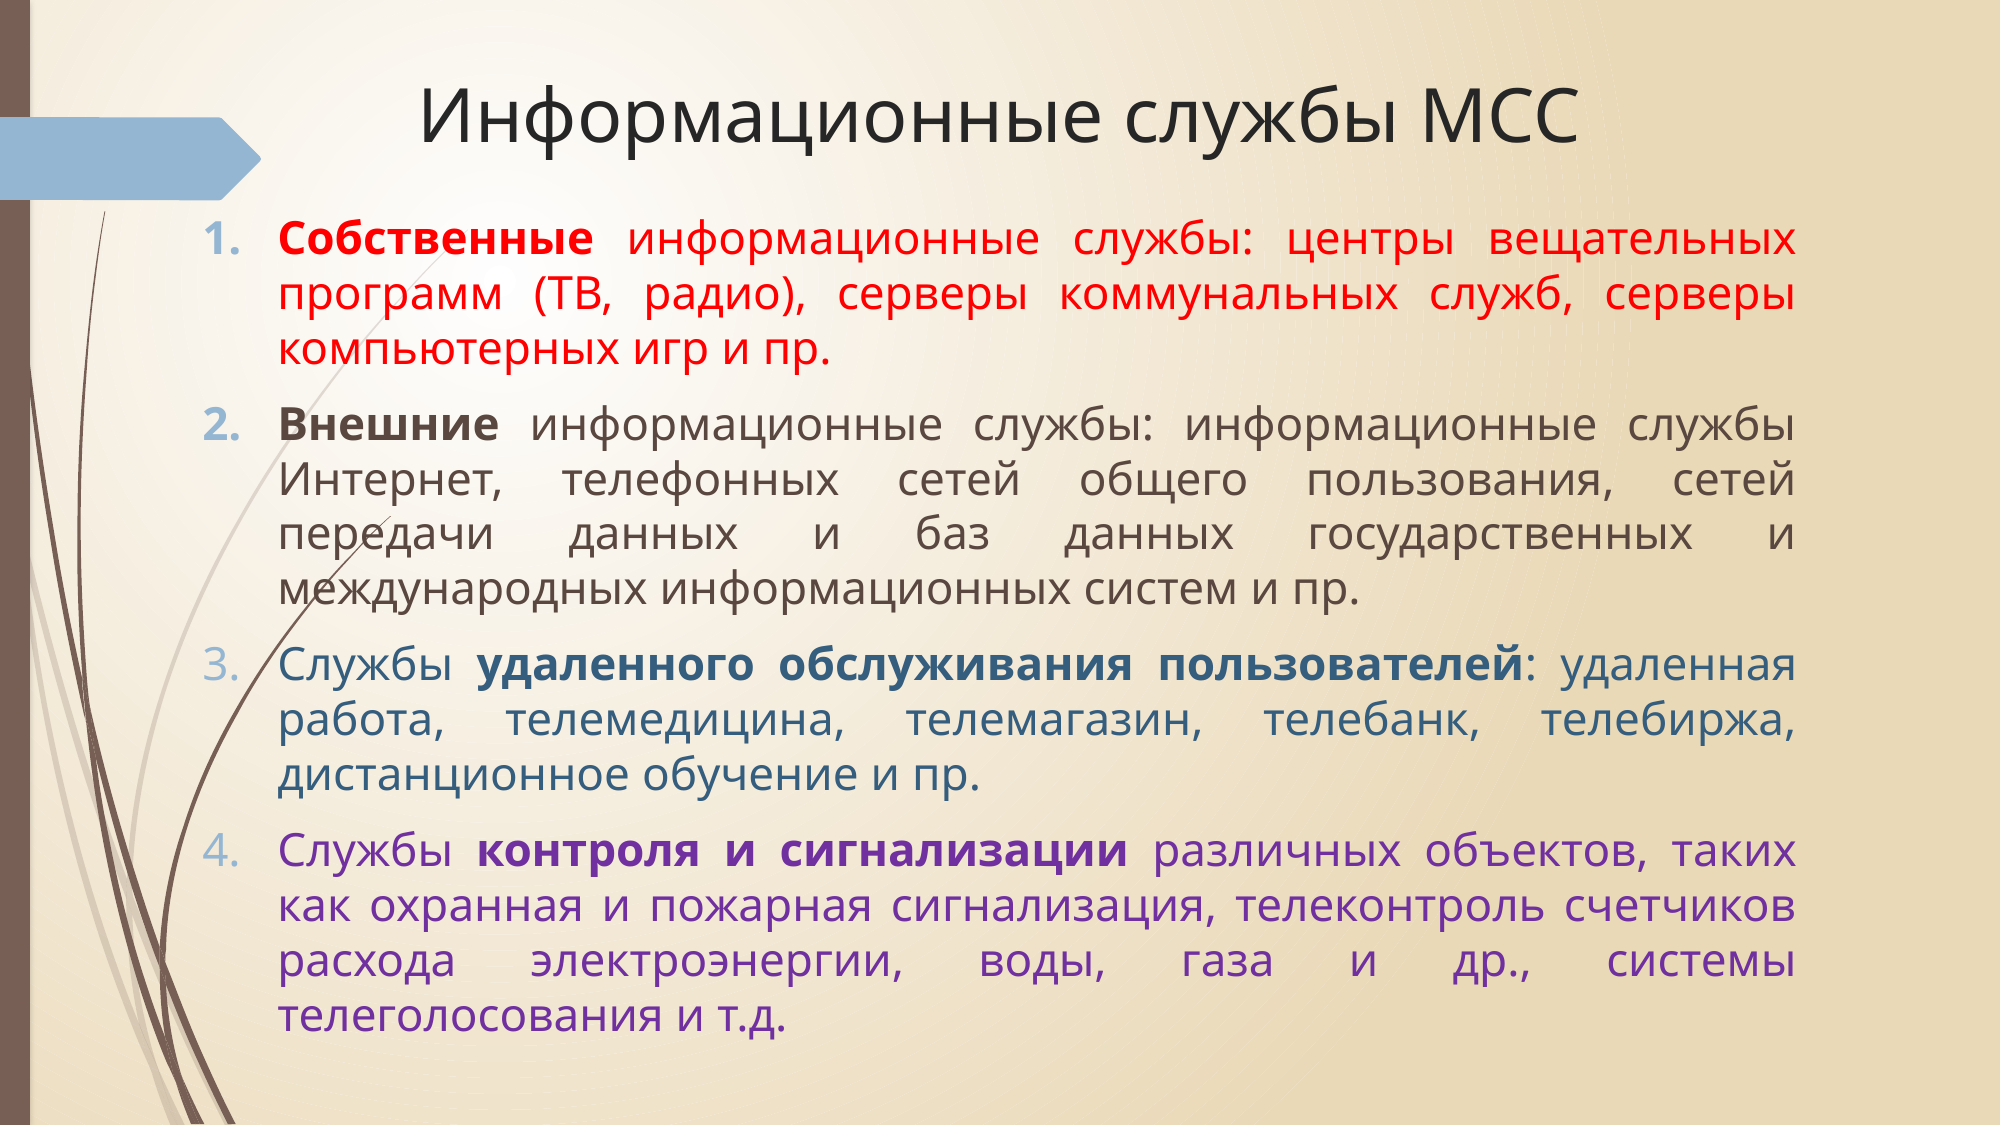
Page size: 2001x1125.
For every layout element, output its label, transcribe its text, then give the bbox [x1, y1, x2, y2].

list Собственные информационные службы: центры вещательных программ (ТВ, радио), серверы коммунальных служб, серверы компьютерных игр и пр. Внешние информационные службы: информационные службы Интернет, телефонных сетей общего пользования, сетей передачи данных и баз данных государственных и международных информационных систем и пр. Службы удаленного обслуживания пользователей: удаленная работа, телемедицина, телемагазин, телебанк, телебиржа, дистанционное обучение и пр. Службы контроля и сигнализации различных объектов, таких как охранная и пожарная сигнализация, телеконтроль счетчиков расхода электроэнергии, воды, газа и др., системы телеголосования и т.д. [187, 201, 1813, 1063]
title Информационные службы МСС [187, 60, 1813, 168]
